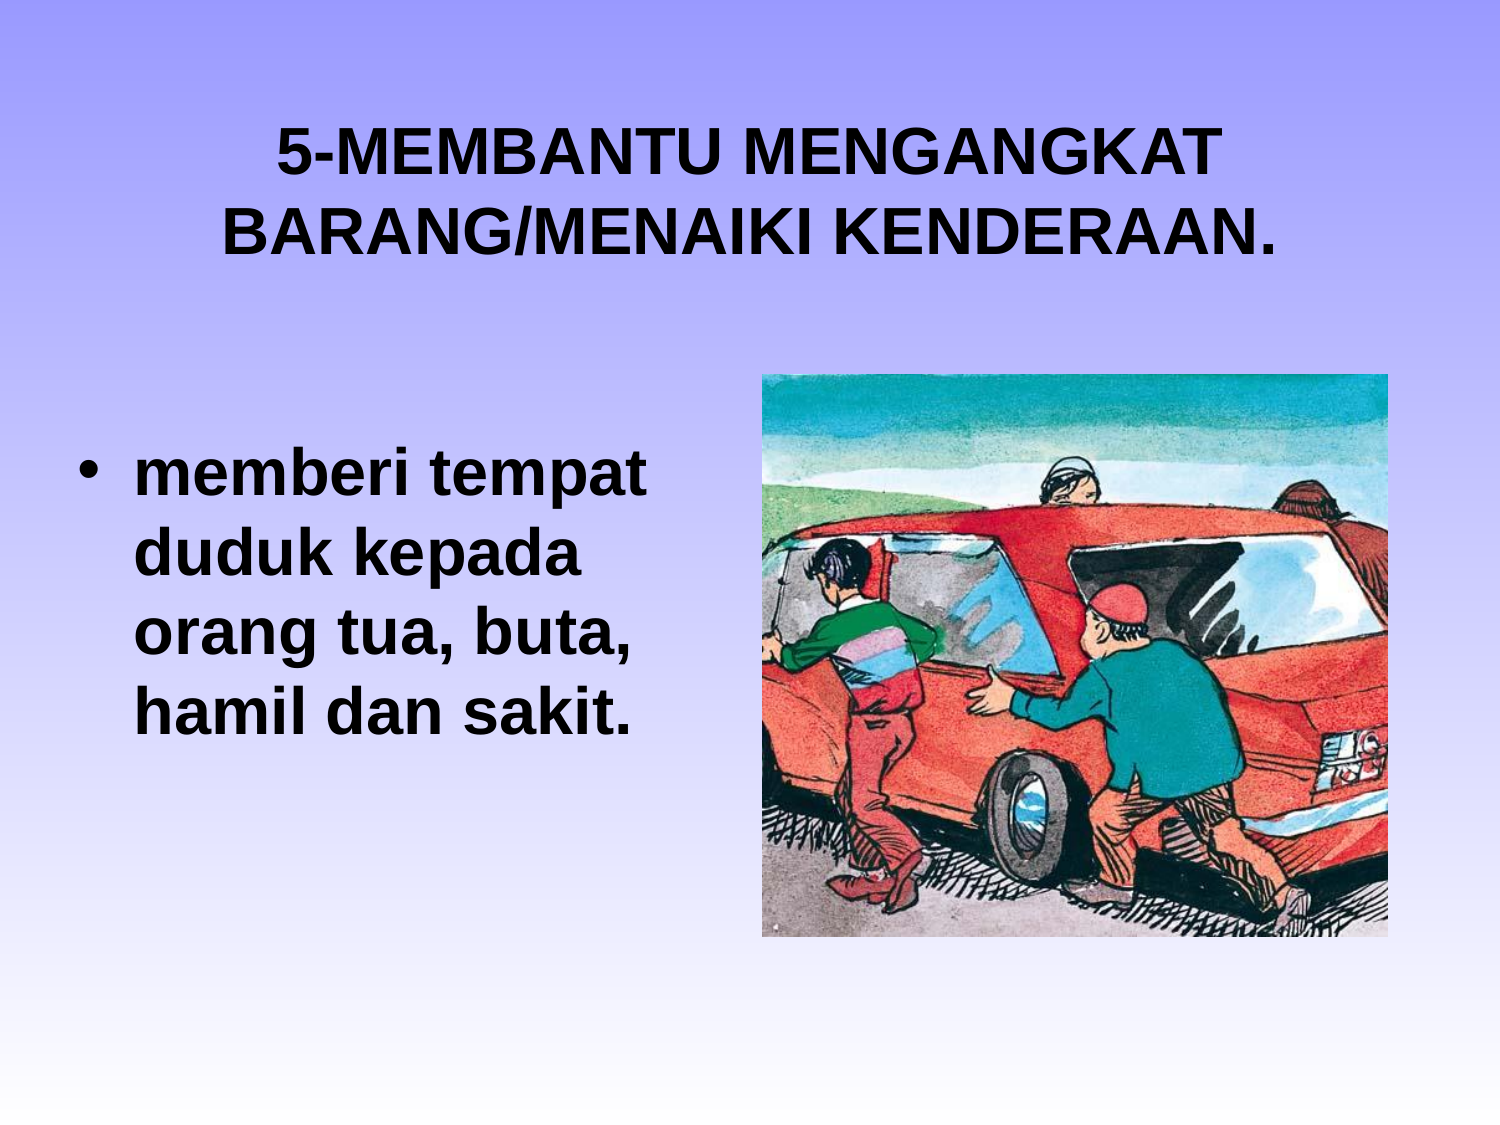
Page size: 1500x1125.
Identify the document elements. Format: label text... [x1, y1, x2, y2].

picture [762, 374, 1388, 937]
list memberi tempat duduk kepada orang tua, buta, hamil dan sakit. [62, 362, 713, 863]
title 5-MEMBANTU MENGANGKAT BARANG/MENAIKI KENDERAAN. [75, 99, 1425, 288]
